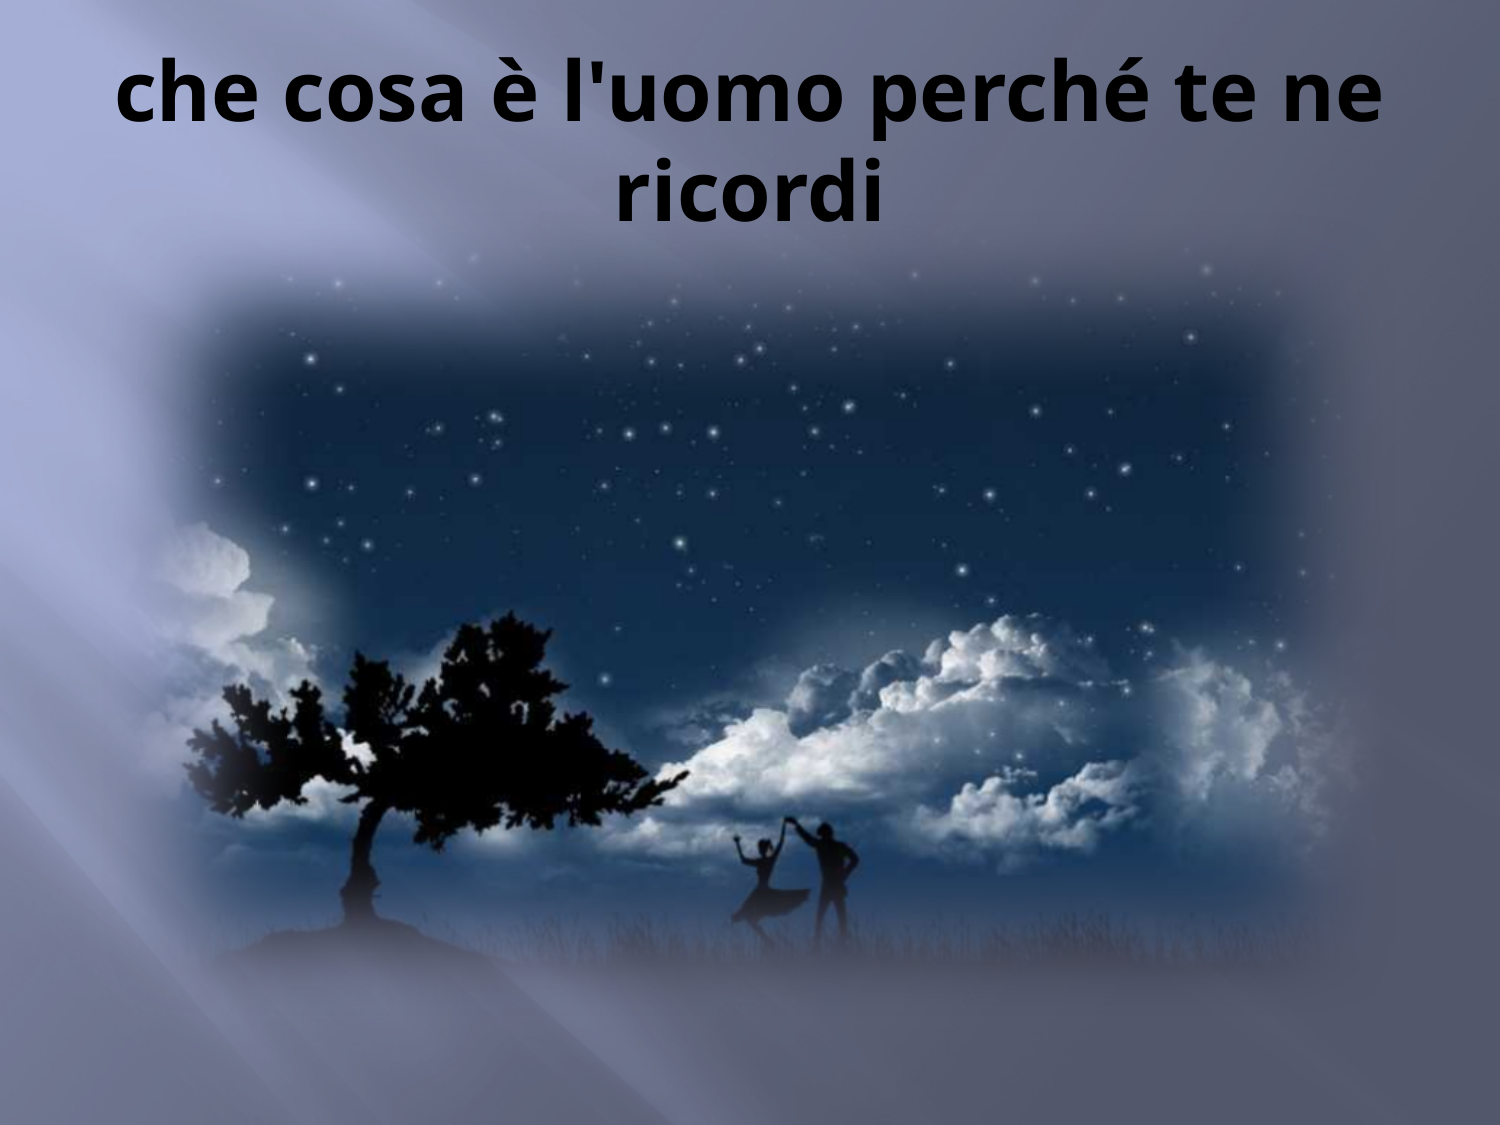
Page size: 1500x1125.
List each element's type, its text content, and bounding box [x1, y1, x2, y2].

picture [100, 207, 1399, 1020]
text_box che cosa è l'uomo perché te ne ricordi [0, 30, 1500, 246]
